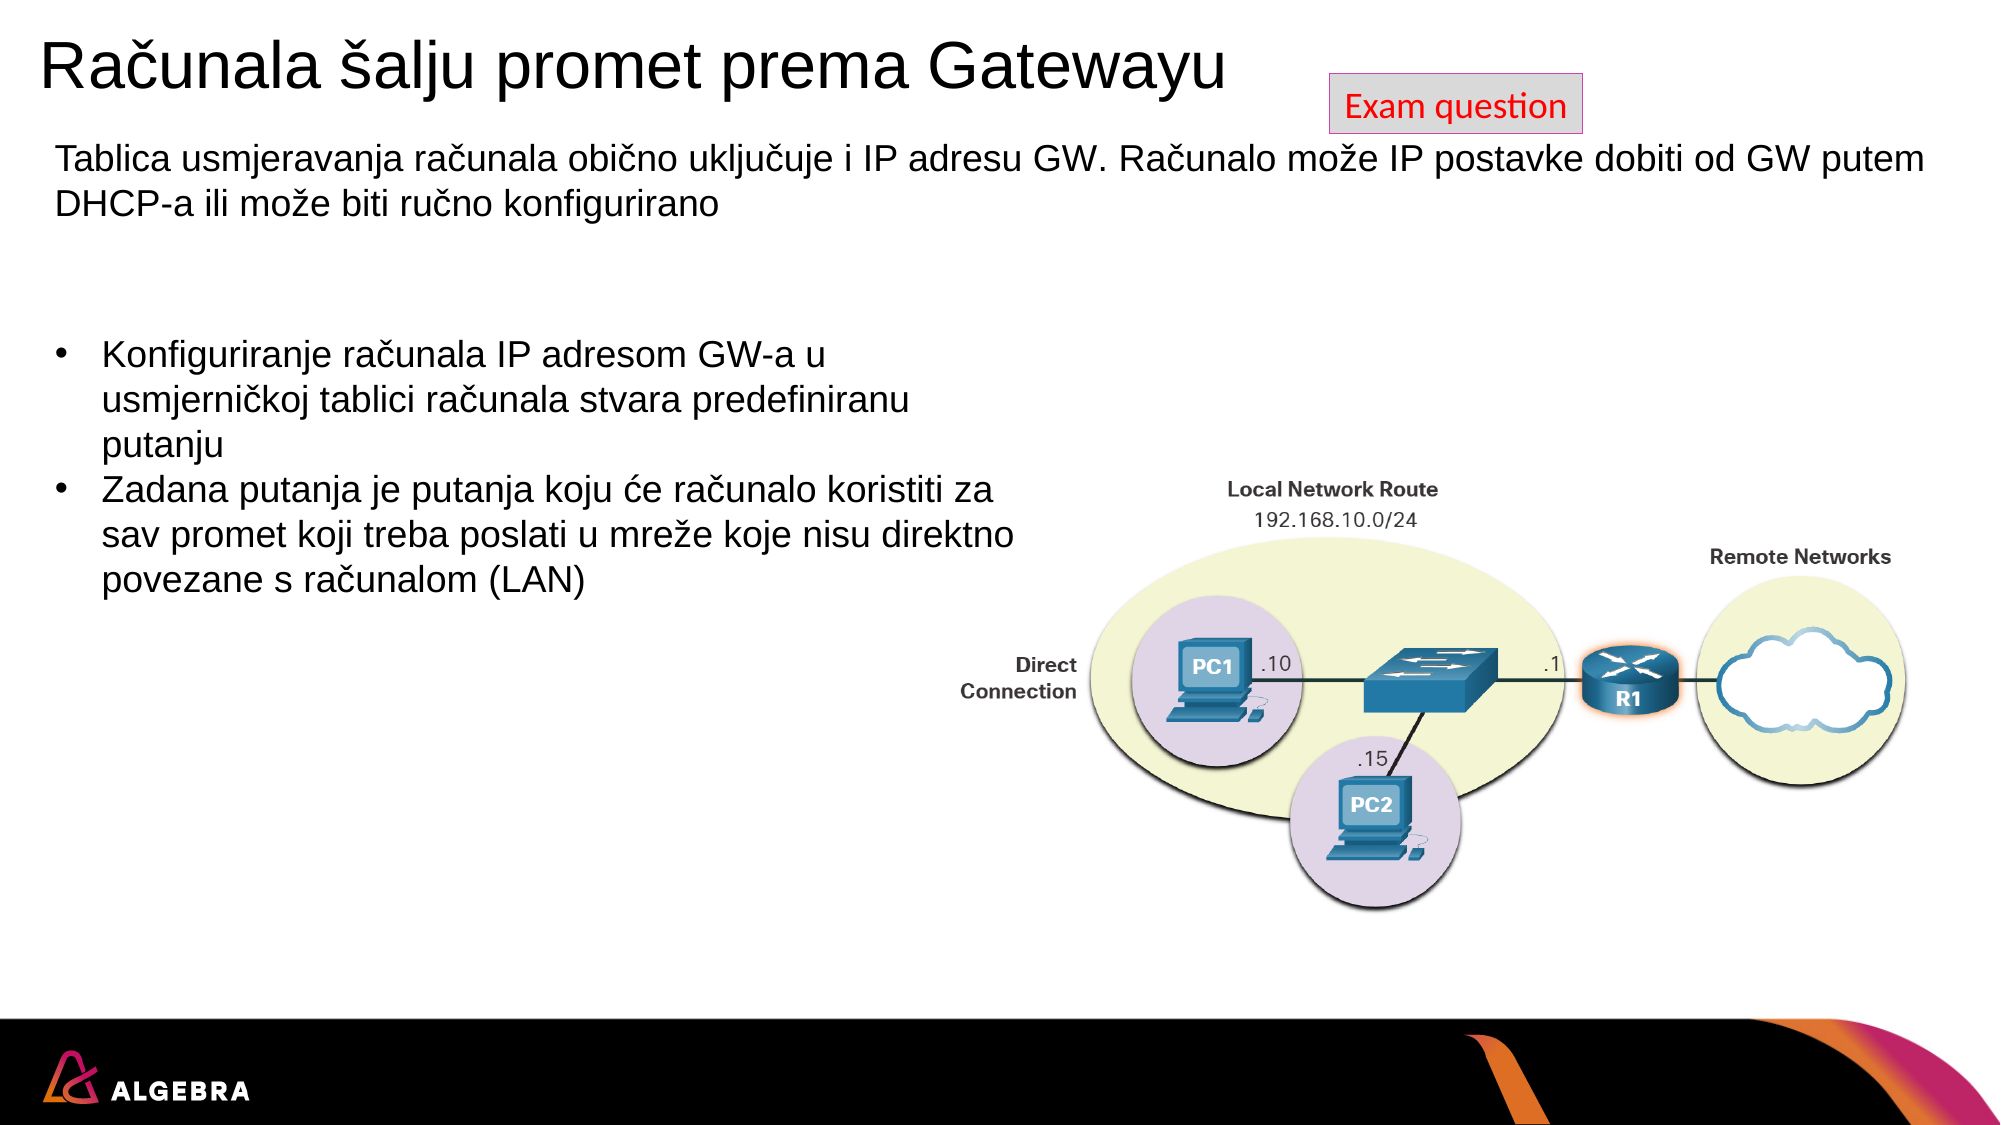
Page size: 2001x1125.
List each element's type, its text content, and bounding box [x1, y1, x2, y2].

picture [0, 0, 2001, 1125]
text_box Exam question [1329, 73, 1583, 134]
text_box Konfiguriranje računala IP adresom GW-a u usmjerničkoj tablici računala stvara predefiniranu putanju Zadana putanja je putanja koju će računalo koristiti za sav promet koji treba poslati u mreže koje nisu direktno povezane s računalom (LAN) [39, 322, 1040, 608]
text_box Tablica usmjeravanja računala obično uključuje i IP adresu GW. Računalo može IP postavke dobiti od GW putem DHCP-a ili može biti ručno konfigurirano [39, 126, 1960, 232]
title Računala šalju promet prema Gatewayu [39, 23, 1989, 200]
